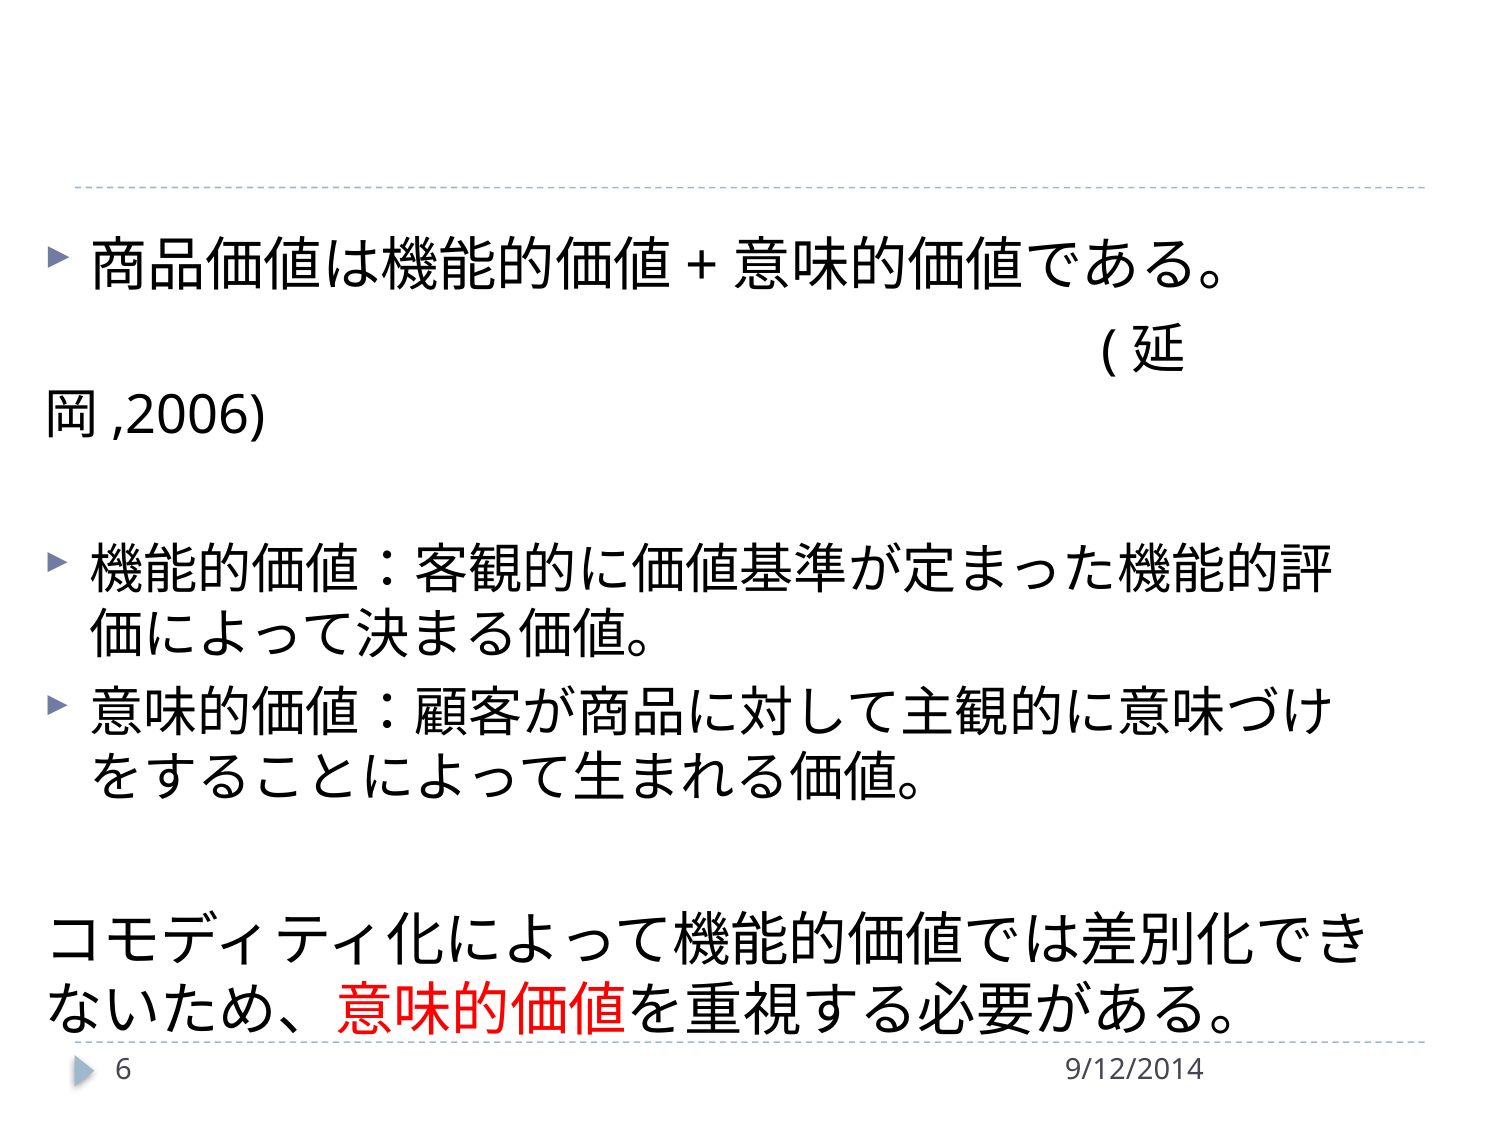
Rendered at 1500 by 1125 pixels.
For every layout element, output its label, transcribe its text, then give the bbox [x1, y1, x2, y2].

slide_number 6 [100, 1042, 426, 1103]
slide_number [1050, 1042, 1426, 1103]
list 商品価値は機能的価値+意味的価値である。 (延岡,2006) 機能的価値：客観的に価値基準が定まった機能的評価によって決まる価値。 意味的価値：顧客が商品に対して主観的に意味づけをすることによって生まれる価値。 コモディティ化によって機能的価値では差別化できないため、意味的価値を重視する必要がある。 [29, 219, 1388, 1005]
